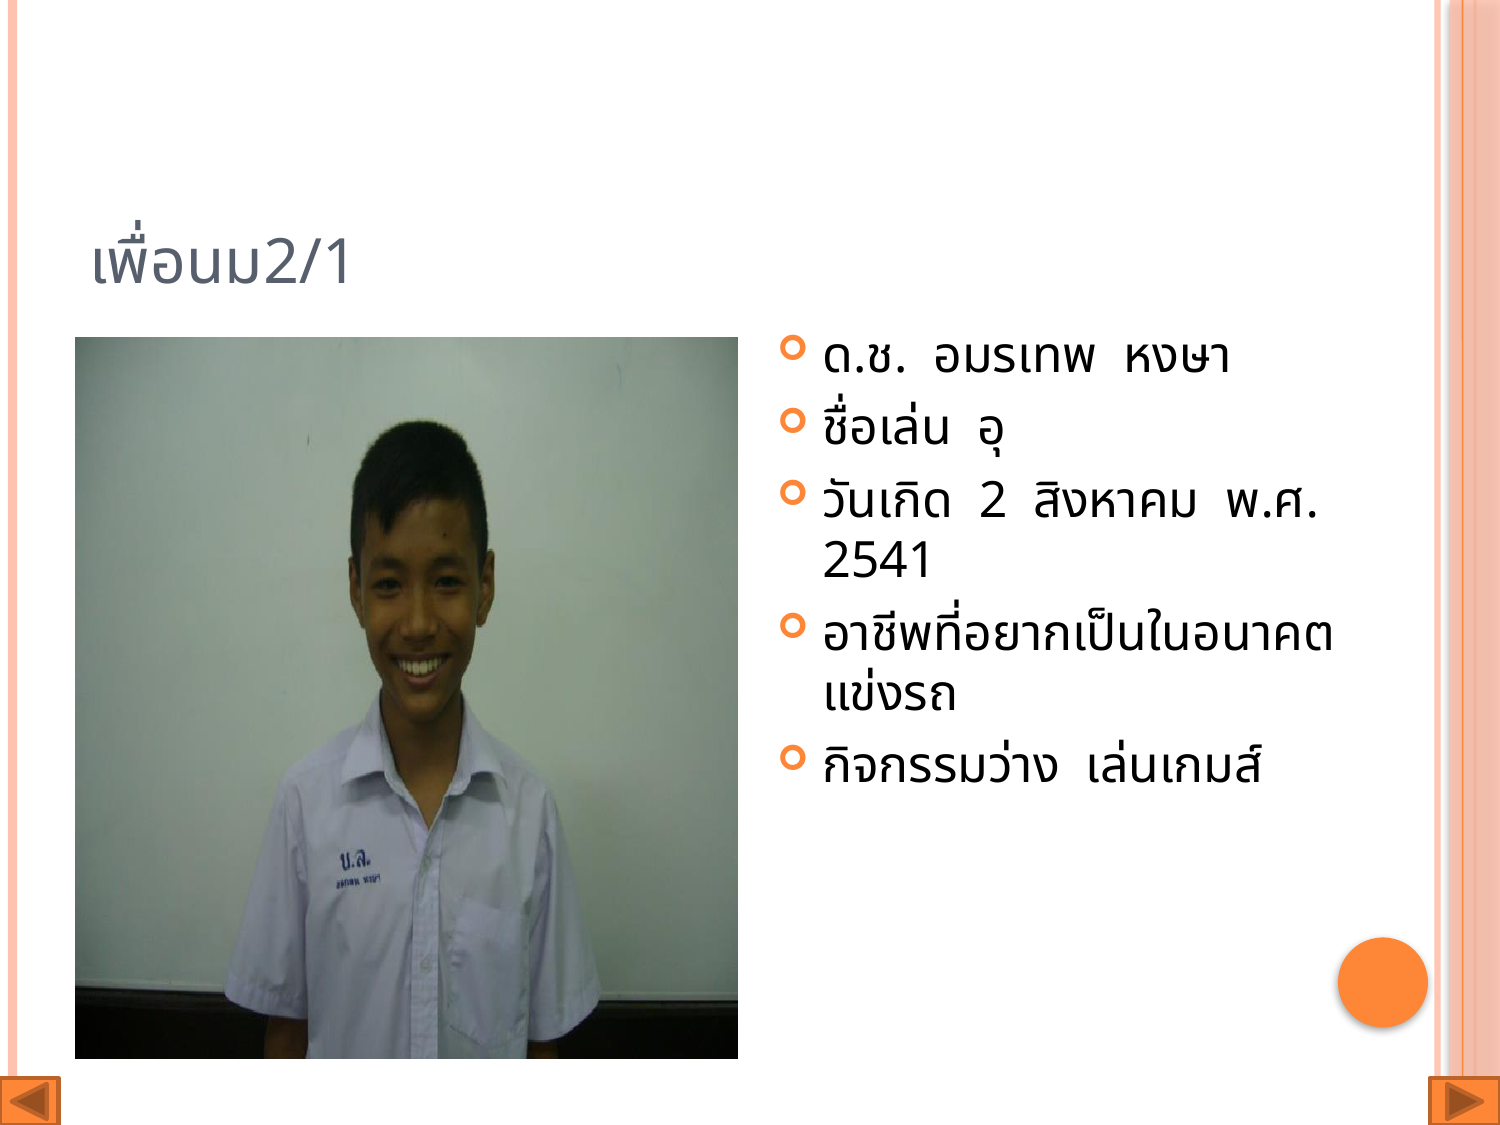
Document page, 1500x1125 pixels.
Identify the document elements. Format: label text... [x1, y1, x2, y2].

text_box [1428, 1076, 1500, 1125]
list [74, 337, 738, 1060]
title เพื่อนม2/1 [75, 115, 1425, 304]
list ด.ช. อมรเทพ หงษา ชื่อเล่น อุ วันเกิด 2 สิงหาคม พ.ศ. 2541 อาชีพที่อยากเป็นในอนาคต แข่งรถ กิจกรรมว่าง เล่นเกมส์ [762, 315, 1425, 1043]
text_box [0, 1076, 61, 1125]
